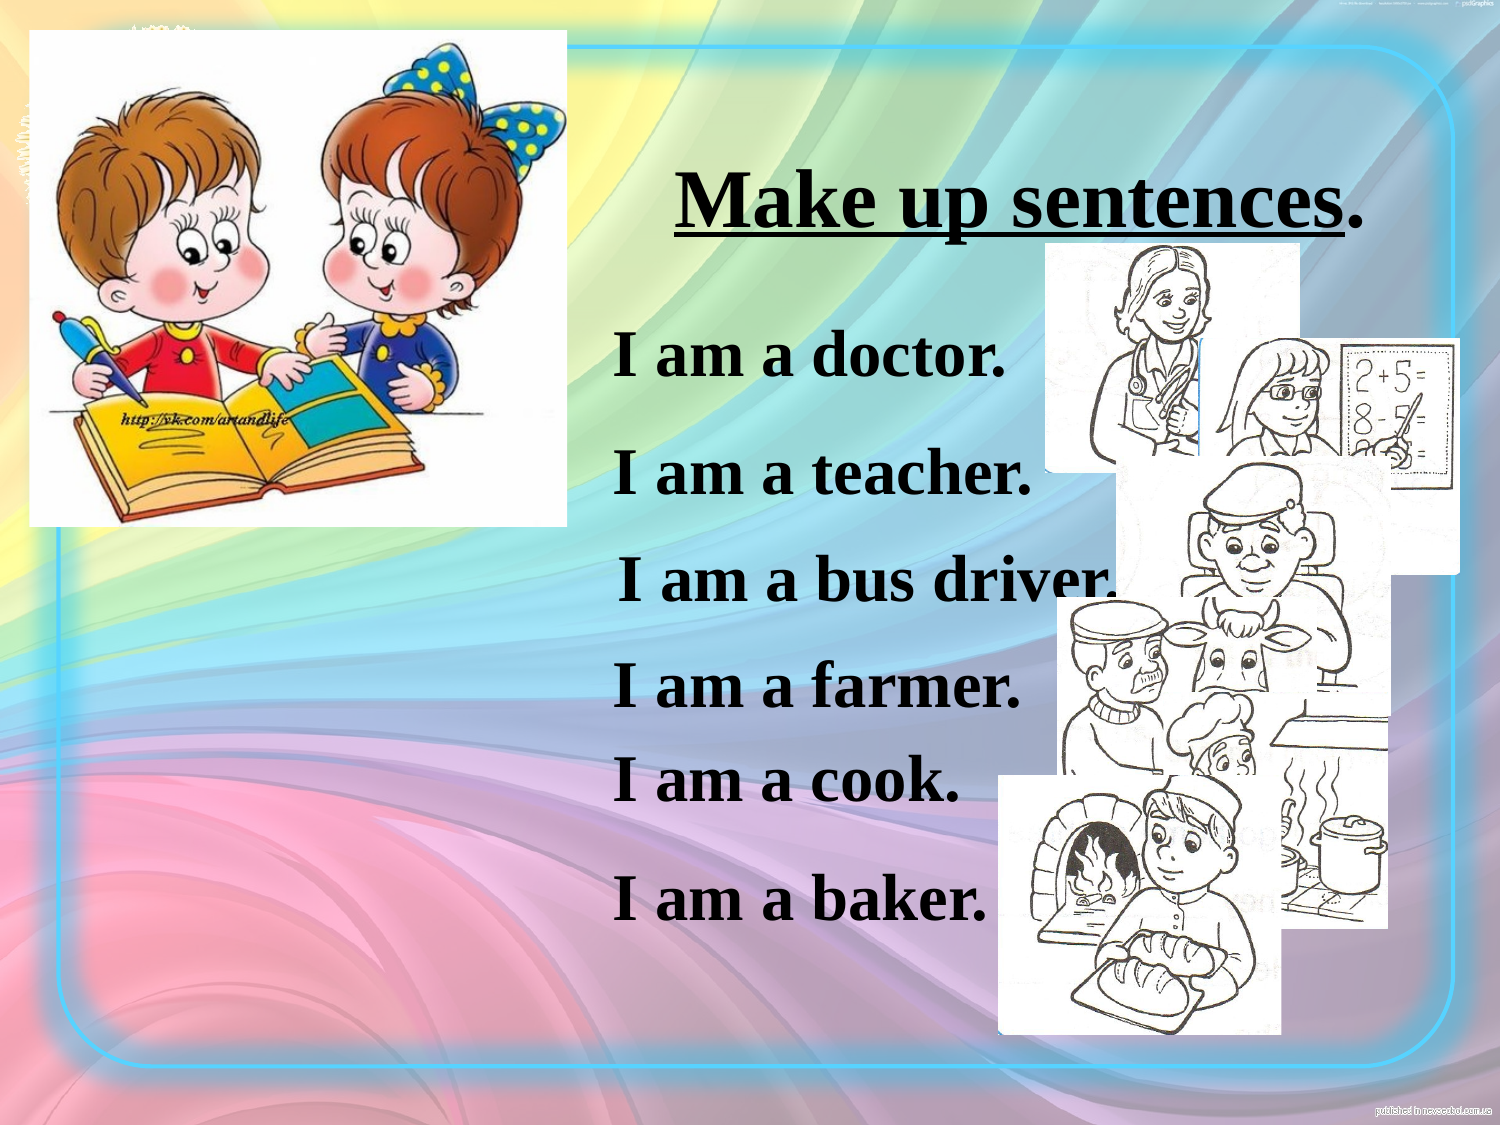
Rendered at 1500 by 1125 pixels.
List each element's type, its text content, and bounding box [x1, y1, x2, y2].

text_box I am a doctor. [598, 302, 1023, 398]
text_box Make up sentences. [659, 137, 1381, 252]
text_box I am a baker. [598, 845, 992, 941]
picture [997, 243, 1460, 1036]
text_box I am a bus driver. [602, 527, 1110, 622]
text_box I am a cook. [597, 727, 977, 823]
text_box I am a teacher. [598, 420, 1049, 516]
text_box I am a farmer. [598, 633, 1038, 728]
picture [11, 11, 568, 528]
